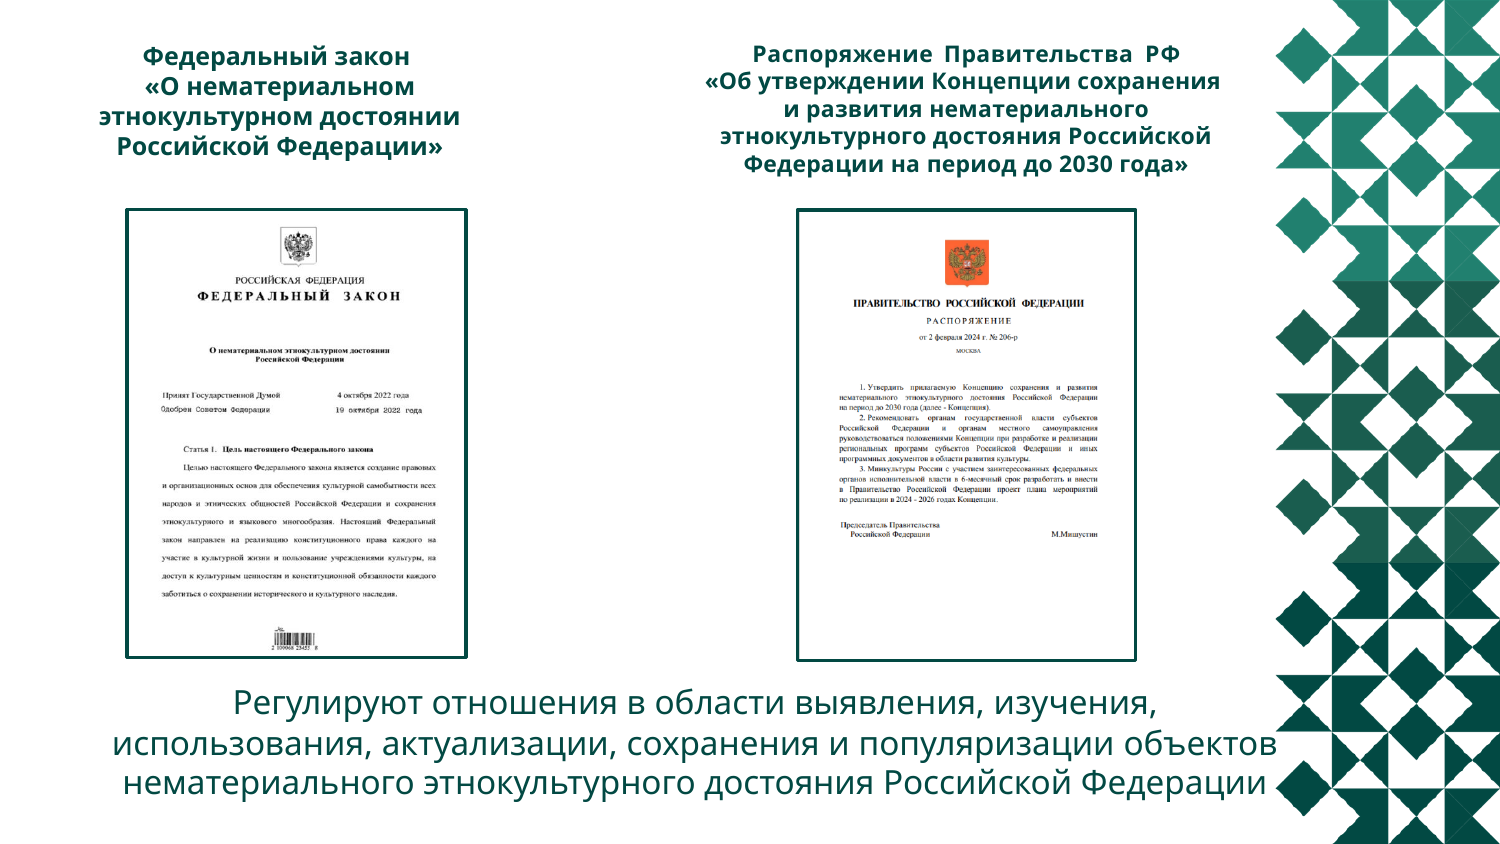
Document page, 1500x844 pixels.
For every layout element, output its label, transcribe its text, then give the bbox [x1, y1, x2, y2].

text_box Федеральный закон «О нематериальном этнокультурном достоянии Российской Федерации» [37, 32, 523, 168]
text_box Распоряжение Правительства РФ «Об утверждении Концепции сохранения и развития нематериального этнокультурного достояния Российской Федерации на период до 2030 года» [695, 37, 1238, 177]
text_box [124, 207, 469, 660]
picture [798, 211, 1135, 660]
text_box Регулируют отношения в области выявления, изучения, использования, актуализации, сохранения и популяризации объектов нематериального этнокультурного достояния Российской Федерации [87, 674, 1269, 809]
picture [1274, 0, 1500, 844]
